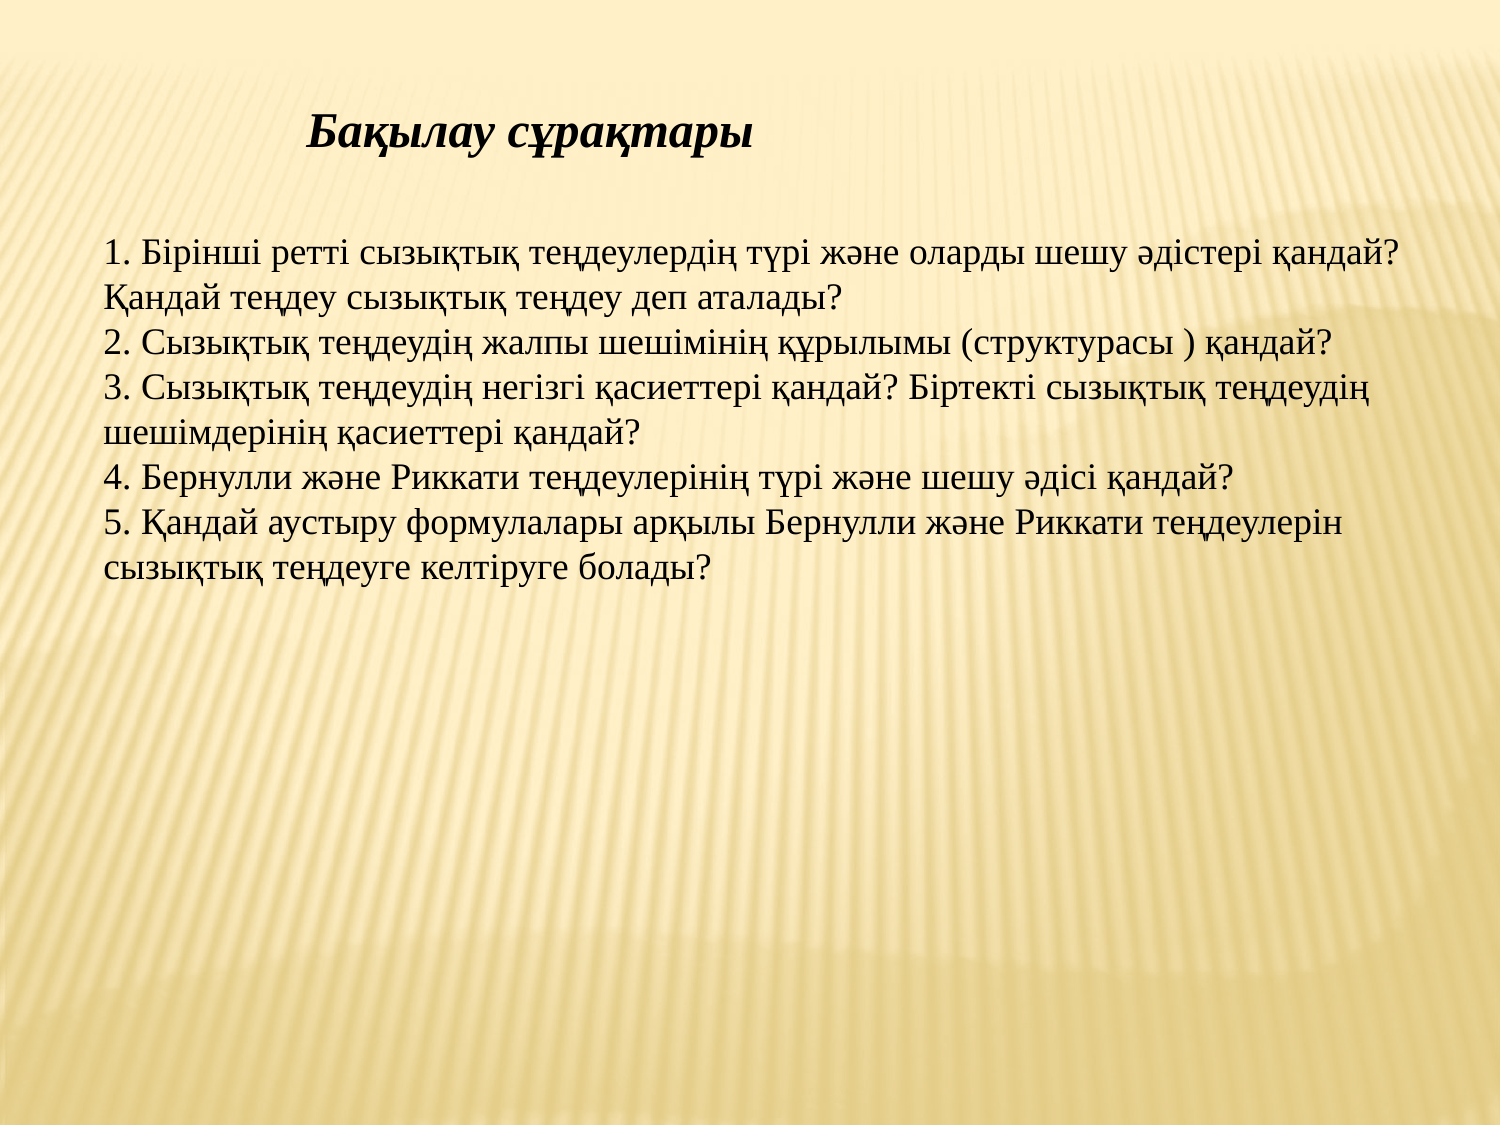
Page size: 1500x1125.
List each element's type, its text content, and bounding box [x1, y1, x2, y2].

text_box 1. Бірінші ретті сызықтық теңдеулердің түрі және оларды шешу әдістері қандай? Қандай теңдеу сызықтық теңдеу деп аталады? 2. Сызықтық теңдеудің жалпы шешімінің құрылымы (структурасы ) қандай? 3. Сызықтық теңдеудің негізгі қасиеттері қандай? Біртекті сызықтық теңдеудің шешімдерінің қасиеттері қандай? 4. Бернулли және Риккати теңдеулерінің түрі және шешу әдісі қандай? 5. Қандай аустыру формулалары арқылы Бернулли және Риккати теңдеулерін сызықтық теңдеуге келтіруге болады? [88, 219, 1424, 640]
text_box Бақылау сұрақтары [291, 89, 769, 165]
